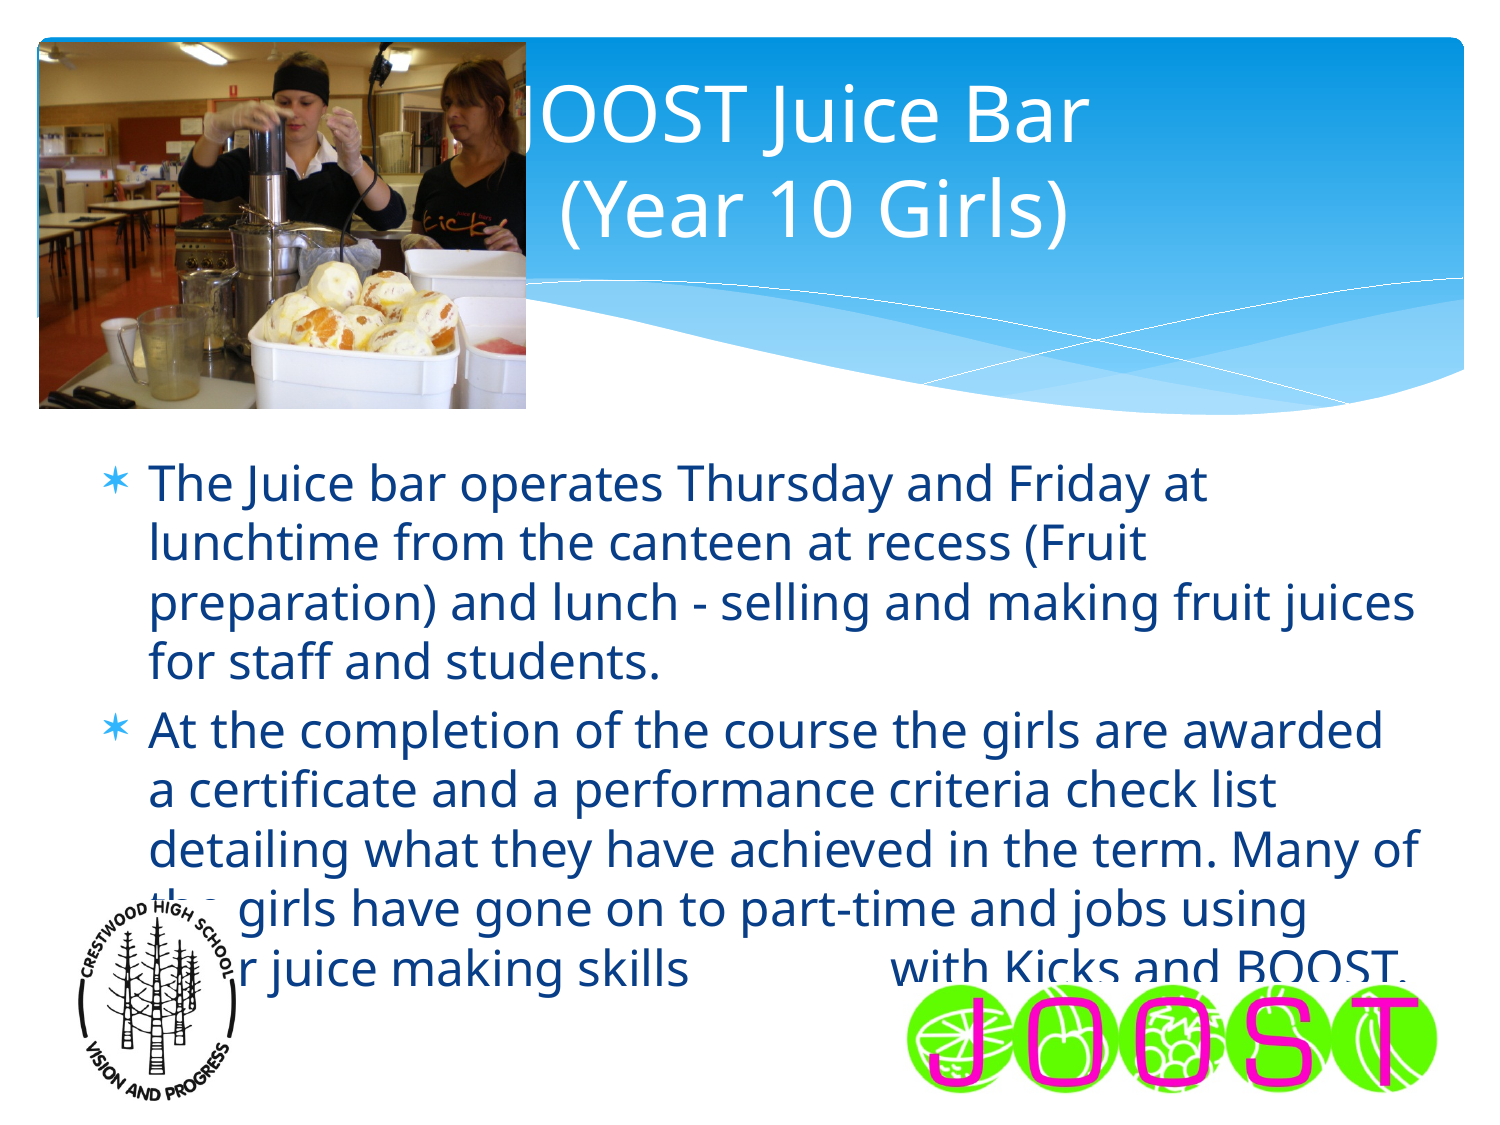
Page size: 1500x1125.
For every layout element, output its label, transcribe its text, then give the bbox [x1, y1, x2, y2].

list The Juice bar operates Thursday and Friday at lunchtime from the canteen at recess (Fruit preparation) and lunch - selling and making fruit juices for staff and students. At the completion of the course the girls are awarded a certificate and a performance criteria check list detailing what they have achieved in the term. Many of the girls have gone on to part-time and jobs using their juice making skills with Kicks and BOOST. [88, 444, 1440, 1005]
picture [903, 982, 1440, 1096]
title JOOST Juice Bar (Year 10 Girls) [531, 55, 1425, 261]
picture [38, 42, 526, 409]
picture [78, 900, 236, 1101]
